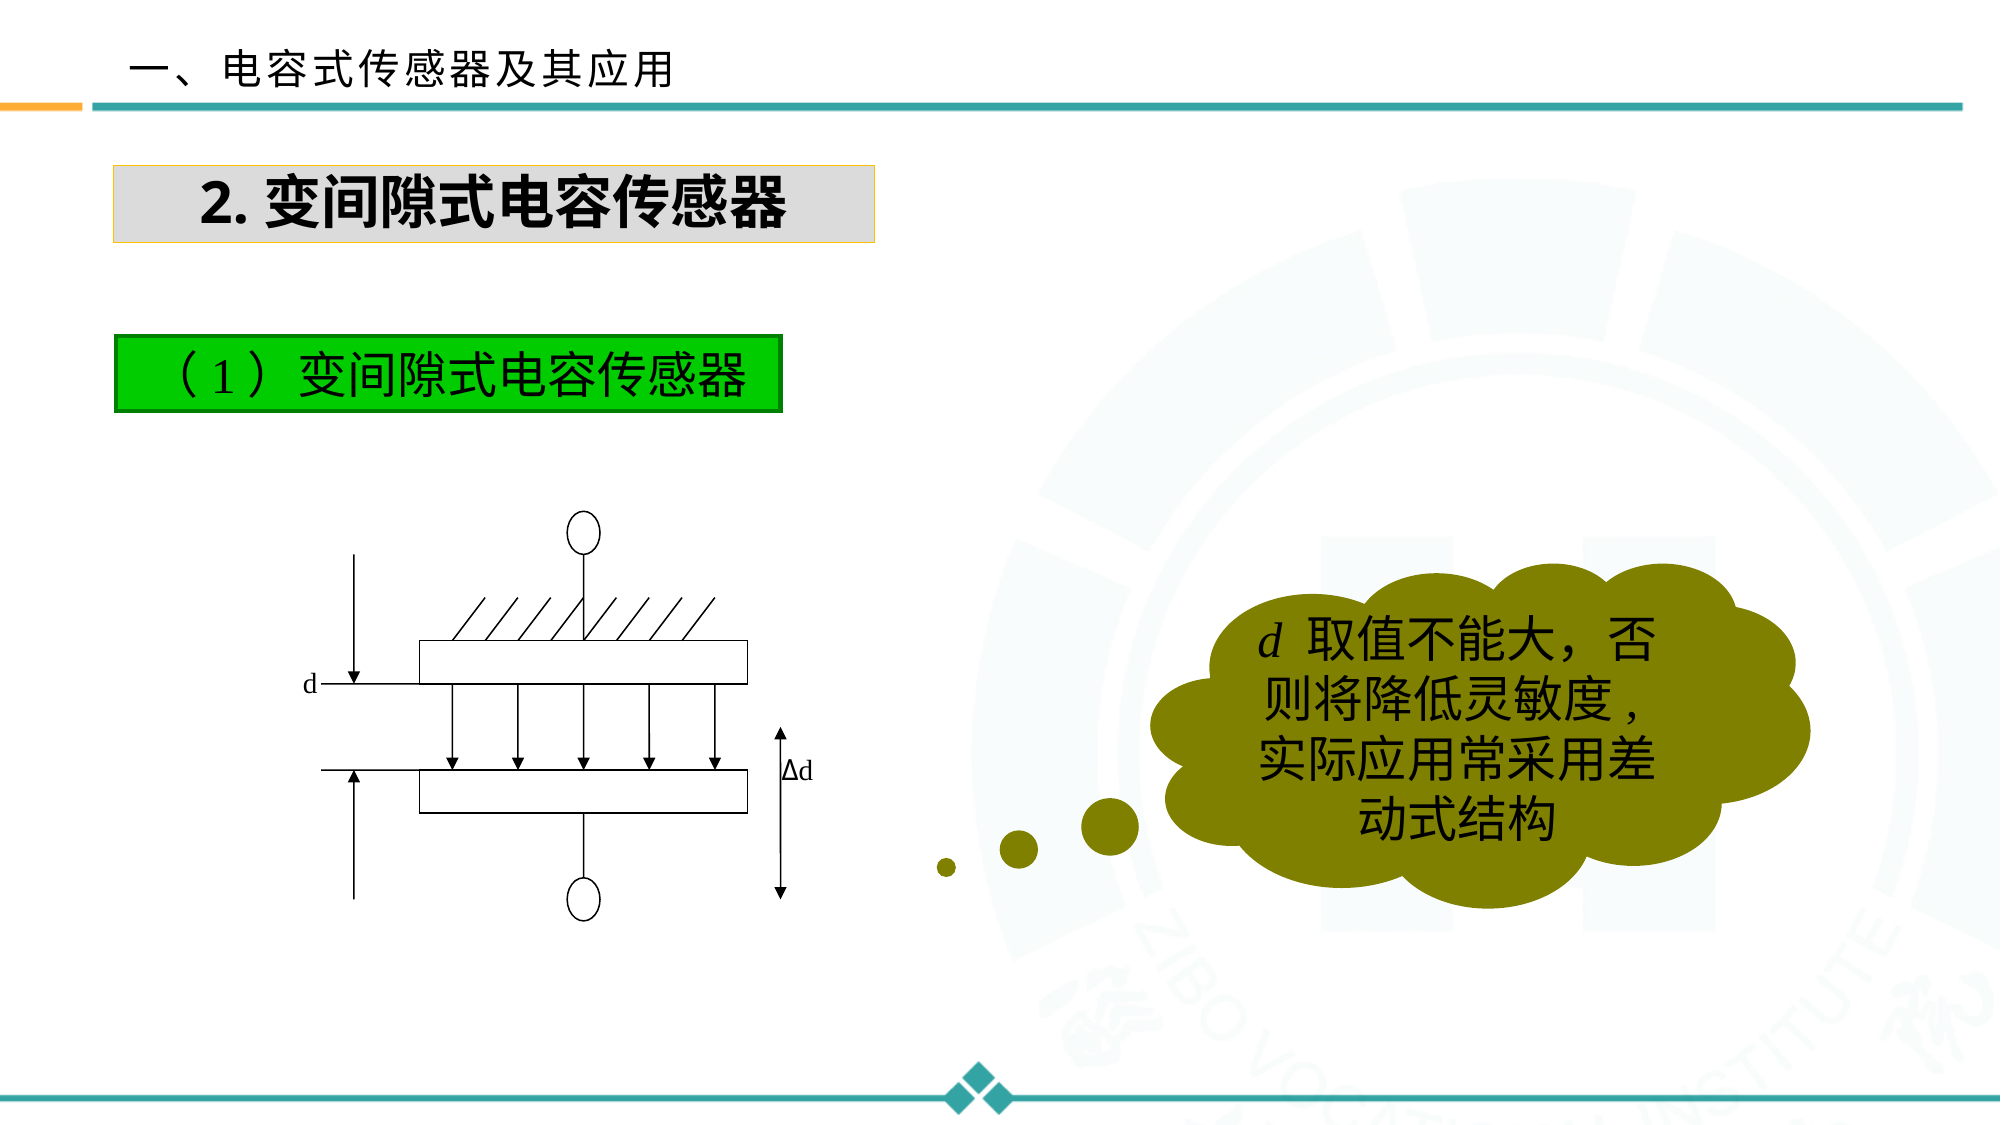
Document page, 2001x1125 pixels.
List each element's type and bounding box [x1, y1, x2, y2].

picture [0, 0, 2000, 1125]
text_box [288, 511, 899, 921]
